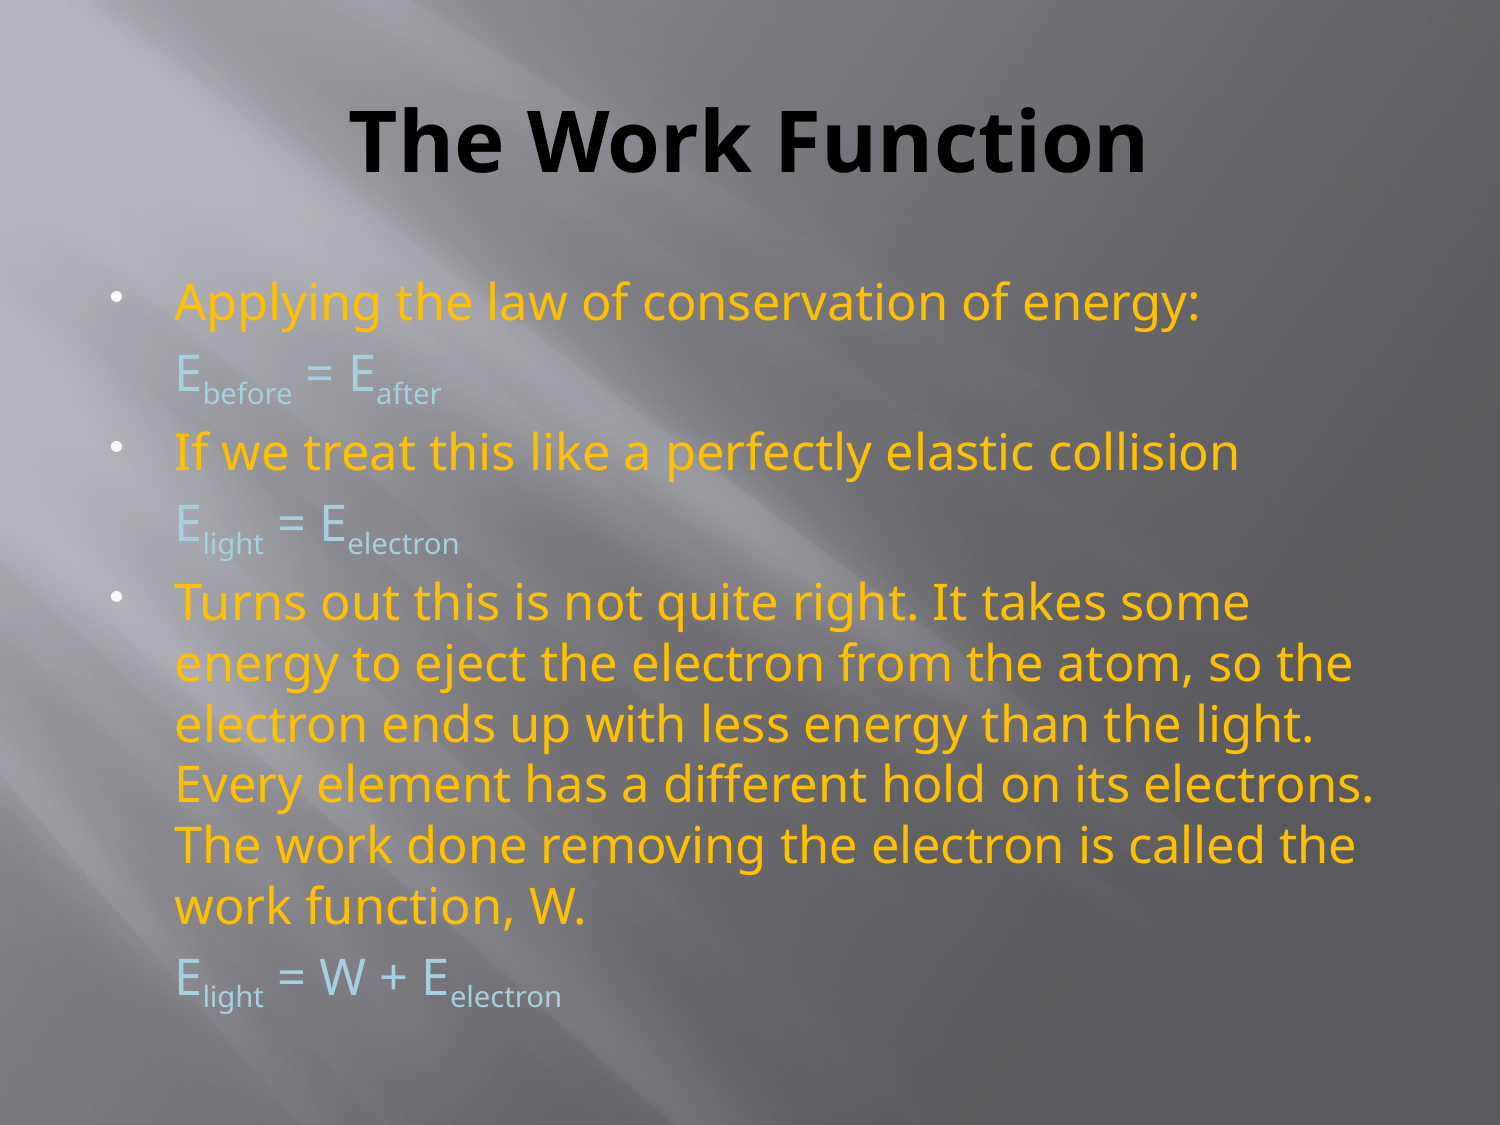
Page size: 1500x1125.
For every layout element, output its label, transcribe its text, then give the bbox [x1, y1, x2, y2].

title The Work Function [75, 45, 1425, 233]
list Applying the law of conservation of energy: Ebefore = Eafter If we treat this like a perfectly elastic collision Elight = Eelectron Turns out this is not quite right. It takes some energy to eject the electron from the atom, so the electron ends up with less energy than the light. Every element has a different hold on its electrons. The work done removing the electron is called the work function, W. Elight = W + Eelectron [74, 262, 1426, 1036]
